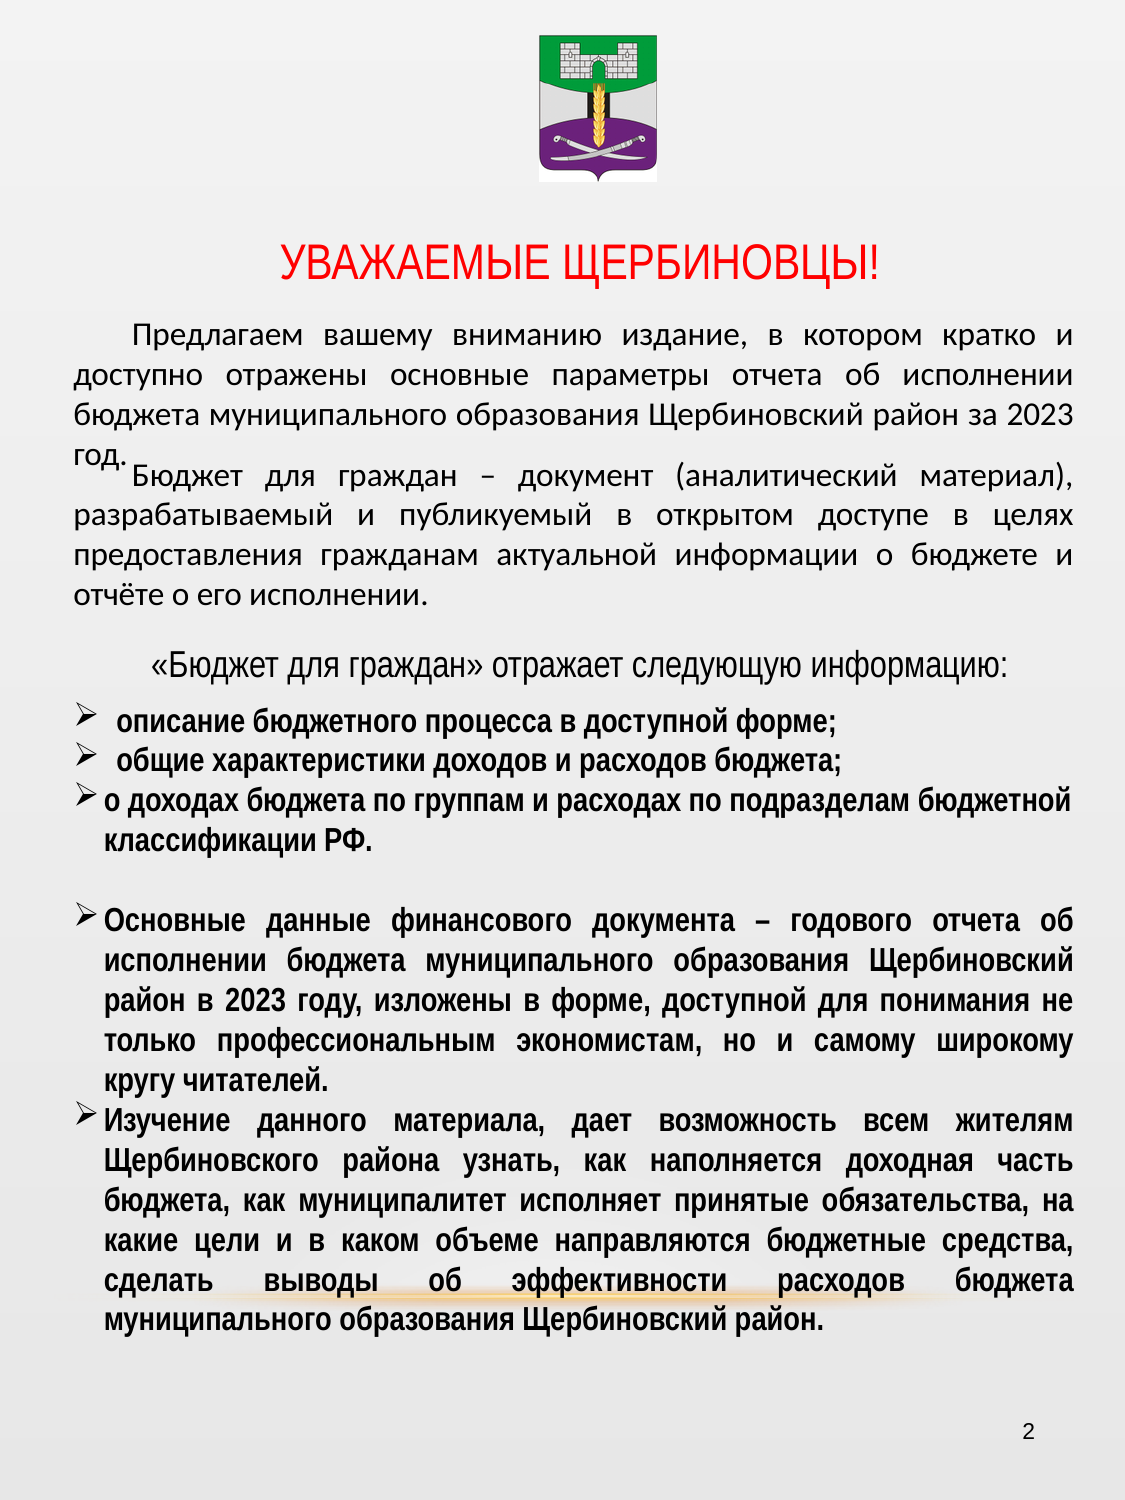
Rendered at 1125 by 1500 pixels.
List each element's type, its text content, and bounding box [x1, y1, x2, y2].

picture [0, 0, 1125, 1500]
text_box УВАЖАЕМЫЕ ЩЕРБИНОВЦЫ! [93, 222, 1067, 298]
text_box «Бюджет для граждан» отражает следующую информацию: [70, 632, 1090, 691]
slide_number 2 [928, 1390, 1050, 1471]
text_box описание бюджетного процесса в доступной форме; общие характеристики доходов и расходов бюджета; о доходах бюджета по группам и расходах по подразделам бюджетной классификации РФ. Основные данные финансового документа – годового отчета об исполнении бюджета муниципального образования Щербиновский район в 2023 году, изложены в форме, доступной для понимания не только профессиональным экономистам, но и самому широкому кругу читателей. Изучение данного материала, дает возможность всем жителям Щербиновского района узнать, как наполняется доходная часть бюджета, как муниципалитет исполняет принятые обязательства, на какие цели и в каком объеме направляются бюджетные средства, сделать выводы об эффективности расходов бюджета муниципального образования Щербиновский район. [58, 691, 1090, 1345]
text_box Бюджет для граждан – документ (аналитический материал), разрабатываемый и публикуемый в открытом доступе в целях предоставления гражданам актуальной информации о бюджете и отчёте о его исполнении. [58, 445, 1090, 620]
text_box Предлагаем вашему вниманию издание, в котором кратко и доступно отражены основные параметры отчета об исполнении бюджета муниципального образования Щербиновский район за 2023 год. [58, 304, 1090, 445]
